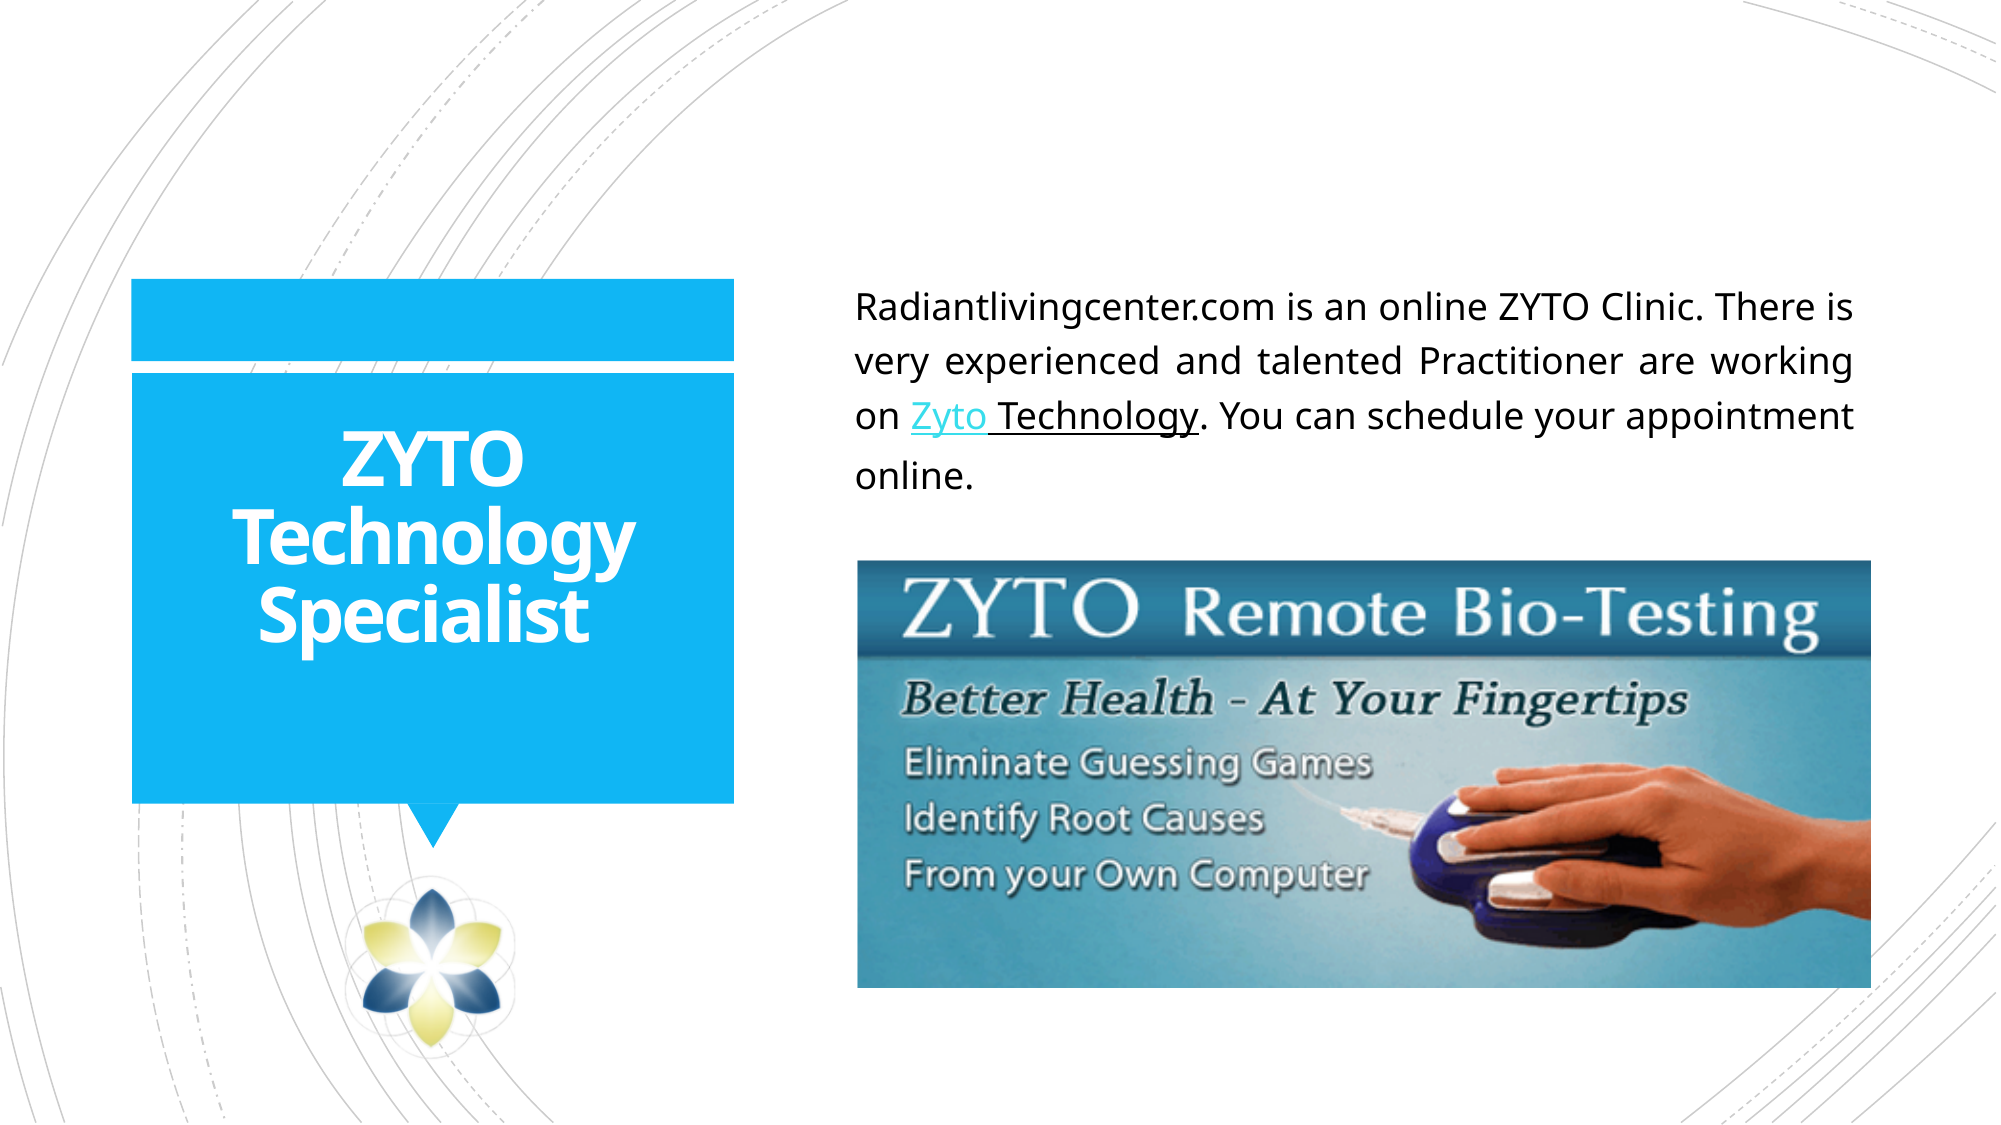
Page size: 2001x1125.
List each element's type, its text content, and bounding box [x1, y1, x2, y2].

picture [856, 559, 1871, 988]
title ZYTO Technology Specialist [145, 385, 720, 789]
list Radiantlivingcenter.com is an online ZYTO Clinic. There is very experienced and talented Practitioner are working on Zyto Technology. You can schedule your appointment online. [839, 211, 1871, 560]
picture [320, 858, 567, 1072]
